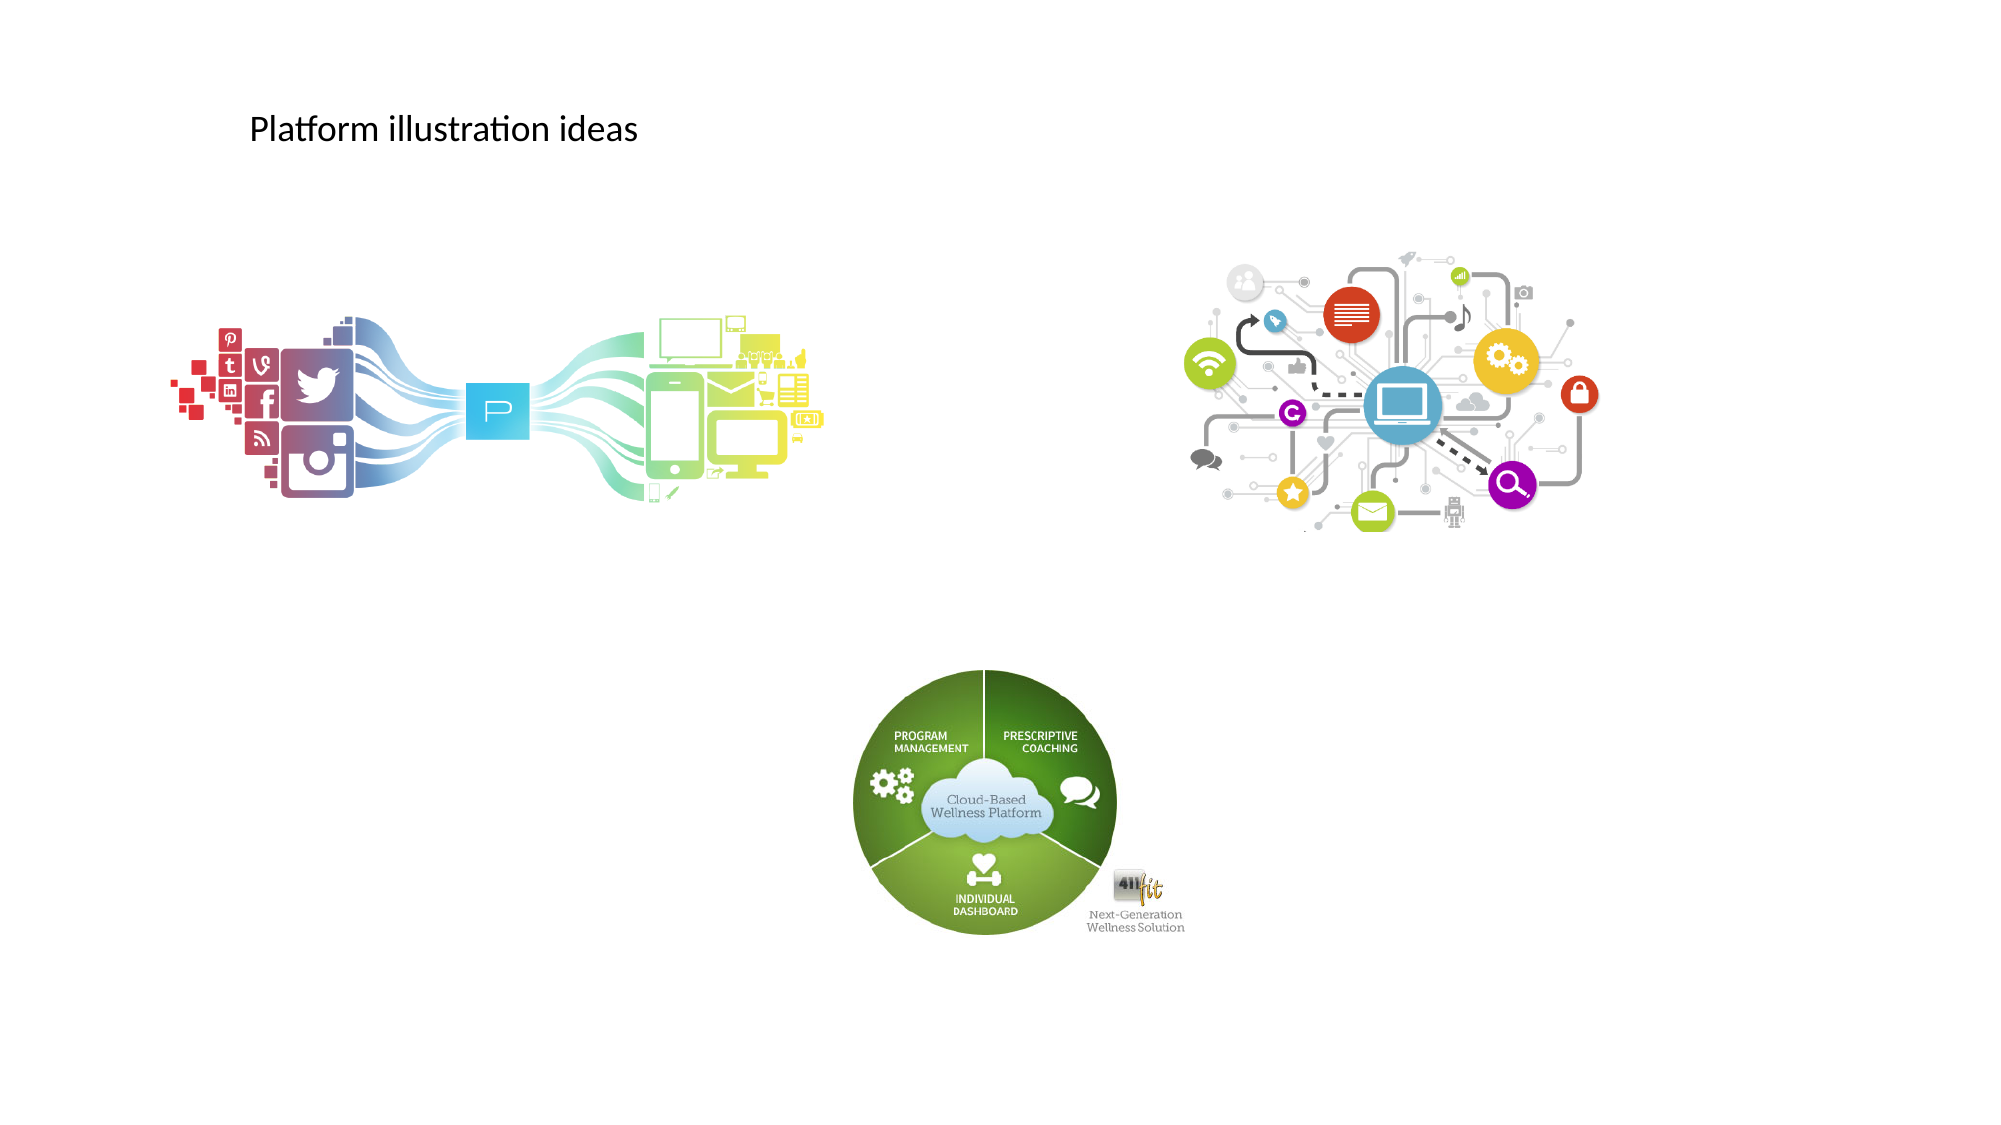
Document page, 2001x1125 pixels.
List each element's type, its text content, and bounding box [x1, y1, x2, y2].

picture [1143, 243, 1656, 539]
picture [853, 670, 1189, 938]
text_box Platform illustration ideas [234, 97, 654, 157]
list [154, 310, 841, 508]
